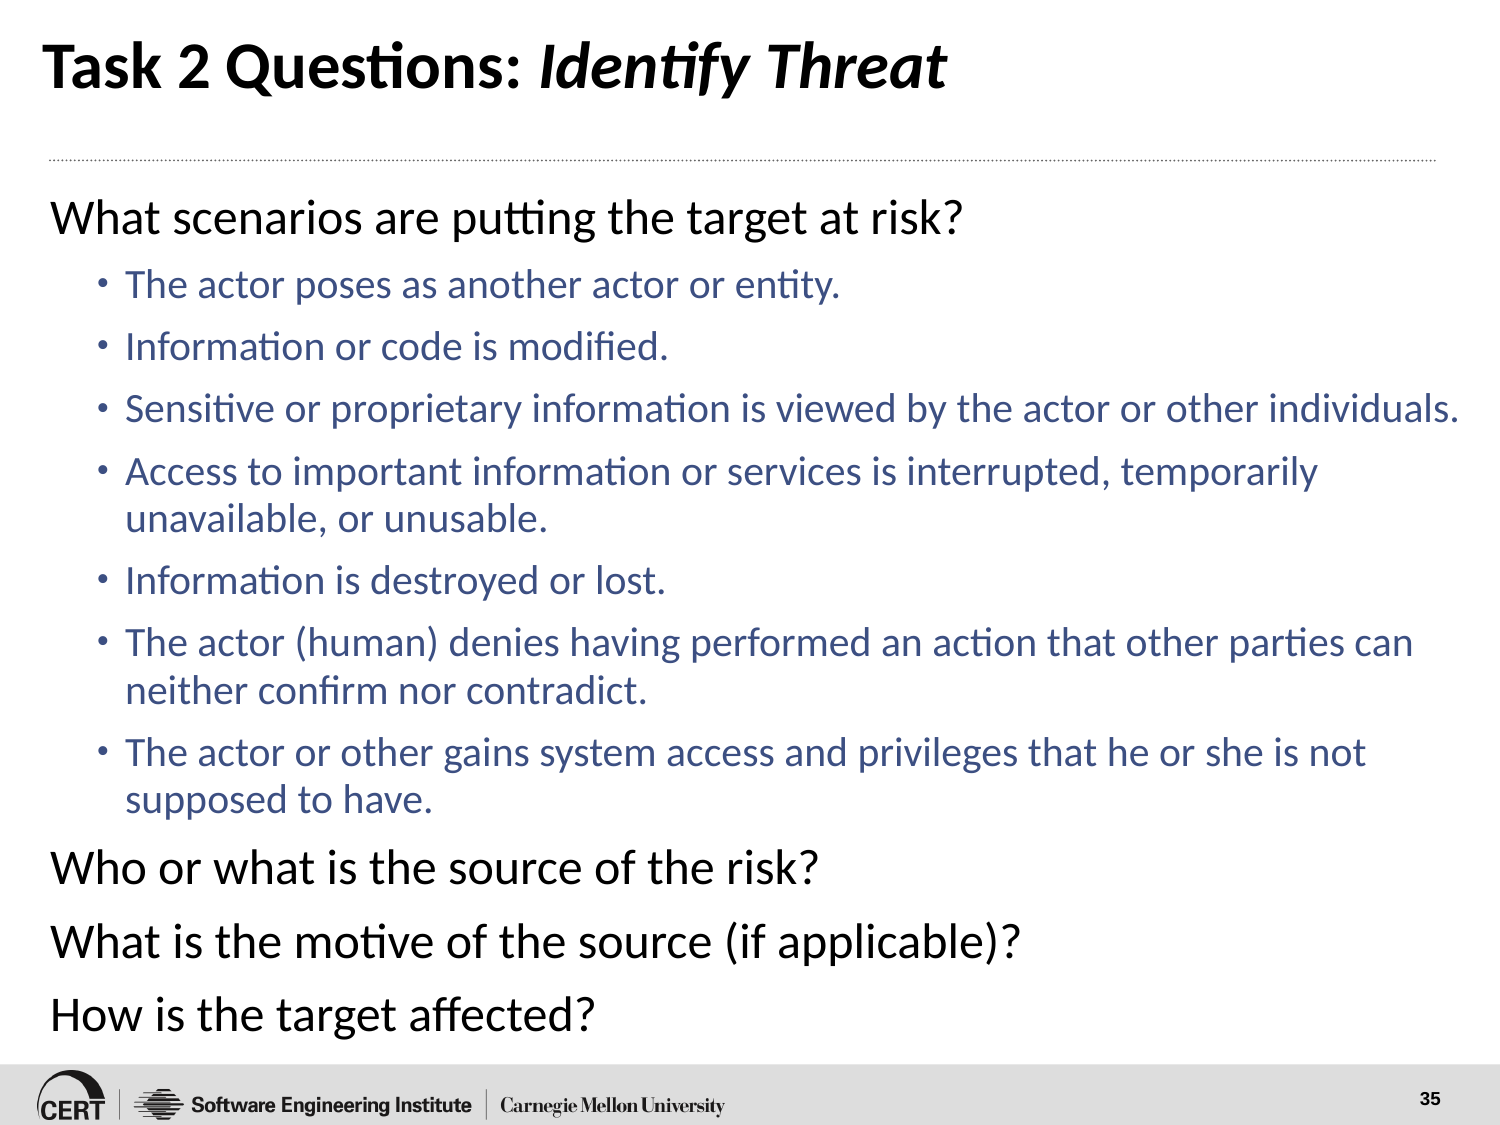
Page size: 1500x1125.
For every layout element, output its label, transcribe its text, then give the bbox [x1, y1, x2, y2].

title Task 2 Questions: Identify Threat [42, 37, 1434, 155]
picture [37, 1069, 725, 1122]
list What scenarios are putting the target at risk? The actor poses as another actor or entity. Information or code is modified. Sensitive or proprietary information is viewed by the actor or other individuals. Access to important information or services is interrupted, temporarily unavailable, or unusable. Information is destroyed or lost. The actor (human) denies having performed an action that other parties can neither confirm nor contradict. The actor or other gains system access and privileges that he or she is not supposed to have. Who or what is the source of the risk? What is the motive of the source (if applicable)? How is the target affected? [49, 187, 1476, 1001]
